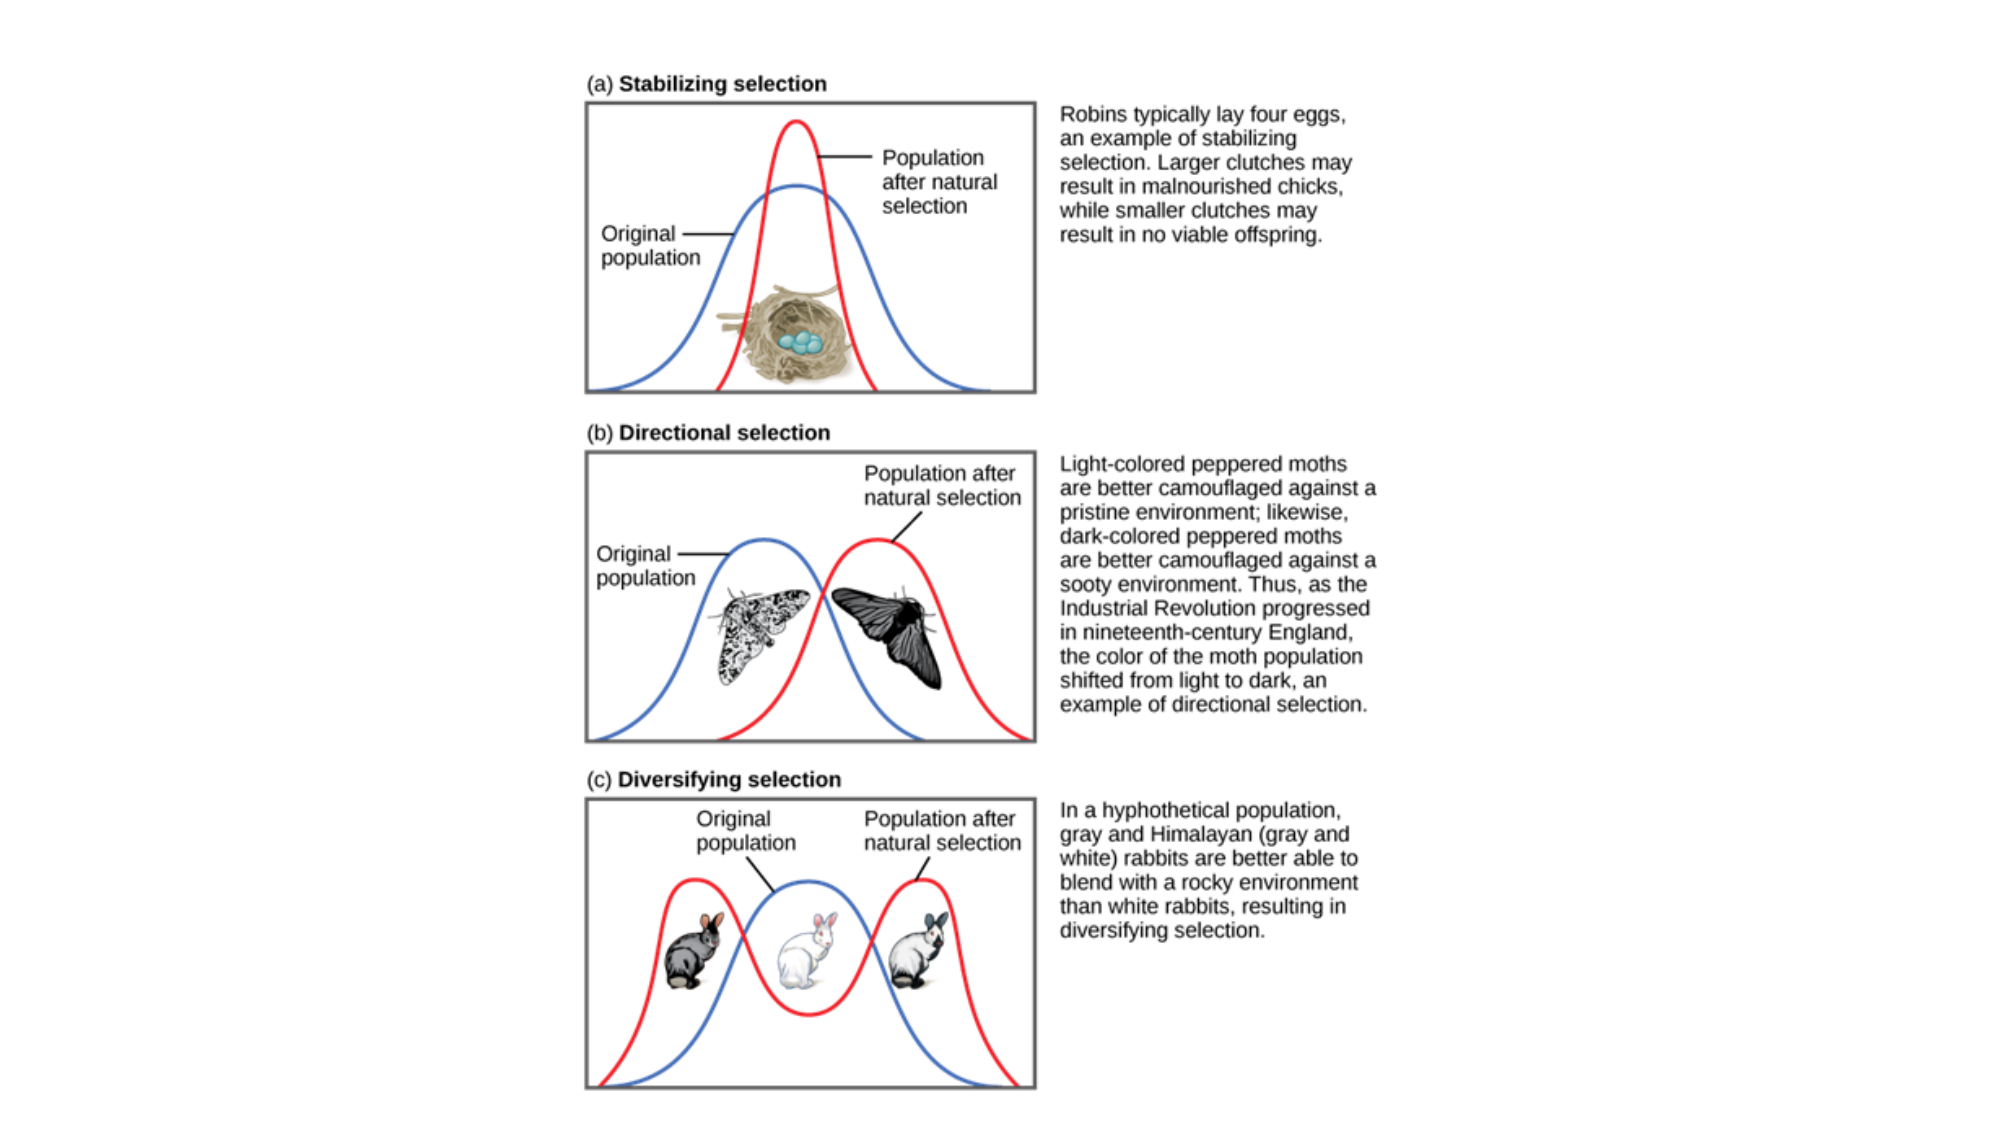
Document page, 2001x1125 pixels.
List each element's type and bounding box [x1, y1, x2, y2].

picture [565, 66, 1403, 1099]
